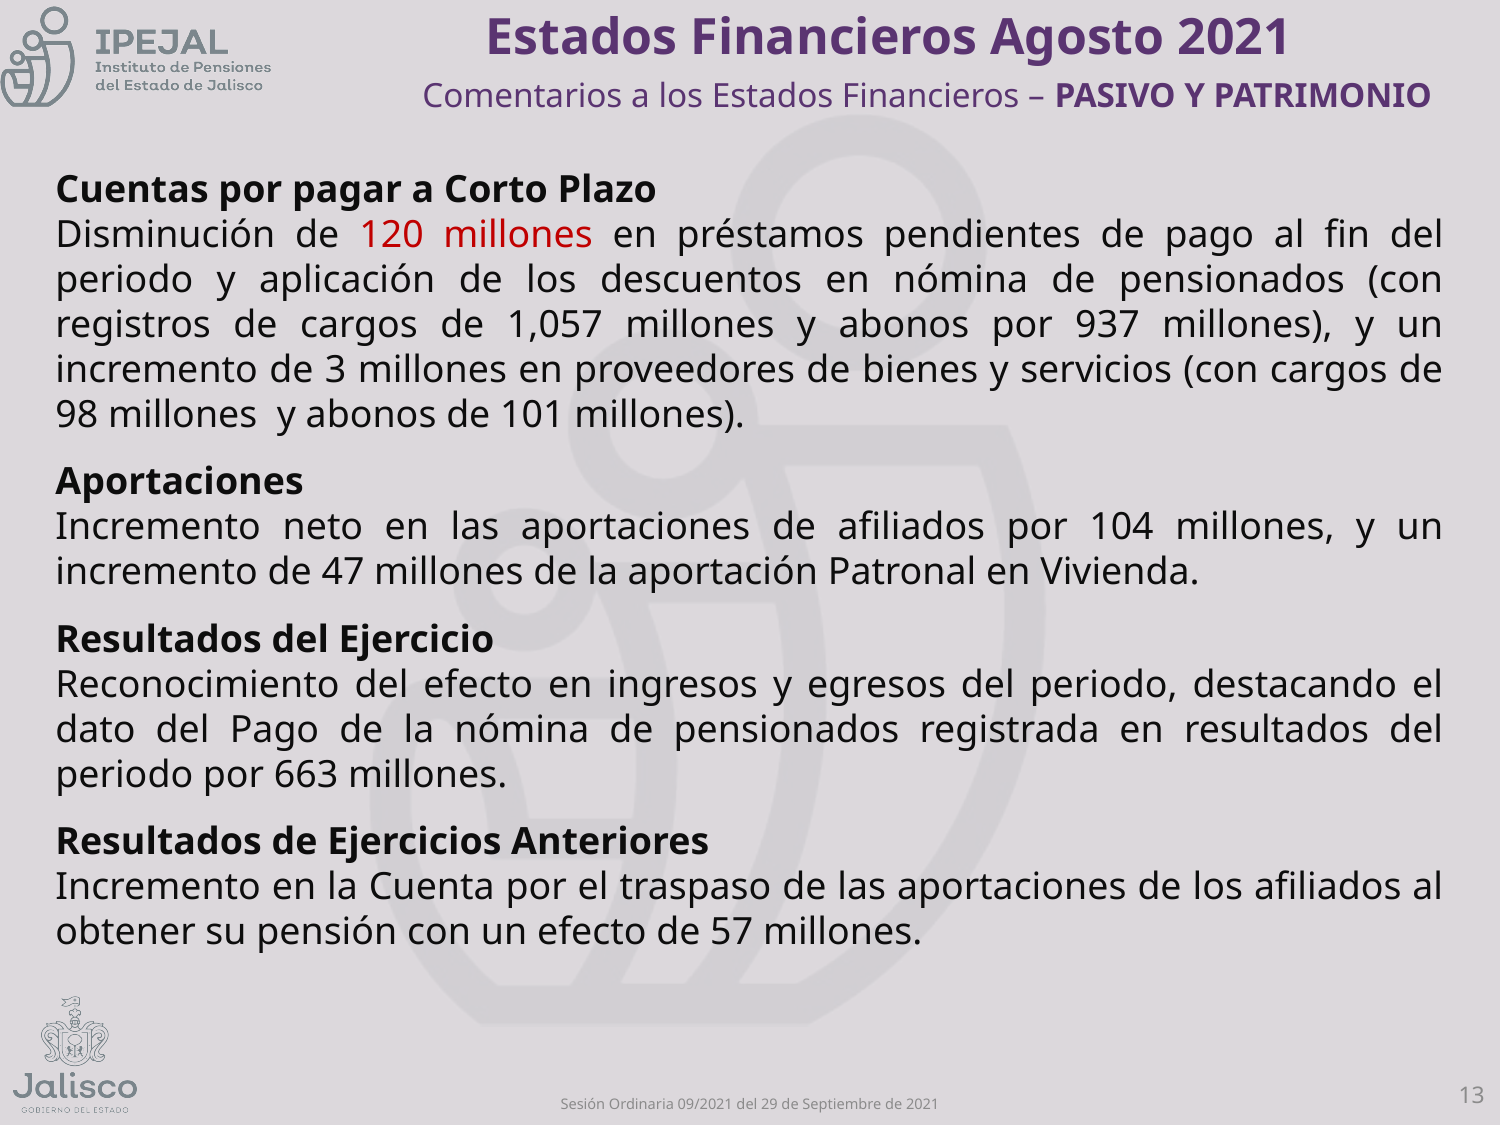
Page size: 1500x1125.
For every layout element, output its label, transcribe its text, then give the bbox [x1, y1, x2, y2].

picture [0, 988, 166, 1125]
slide_number 13 [1411, 1066, 1500, 1125]
footer Sesión Ordinaria 09/2021 del 29 de Septiembre de 2021 [472, 1074, 1028, 1125]
picture [0, 6, 271, 107]
text_box Comentarios a los Estados Financieros – PASIVO Y PATRIMONIO [320, 66, 1456, 122]
text_box Estados Financieros Agosto 2021 [277, 4, 1500, 130]
text_box Cuentas por pagar a Corto Plazo Disminución de 120 millones en préstamos pendientes de pago al fin del periodo y aplicación de los descuentos en nómina de pensionados (con registros de cargos de 1,057 millones y abonos por 937 millones), y un incremento de 3 millones en proveedores de bienes y servicios (con cargos de 98 millones y abonos de 101 millones). Aportaciones Incremento neto en las aportaciones de afiliados por 104 millones, y un incremento de 47 millones de la aportación Patronal en Vivienda. Resultados del Ejercicio Reconocimiento del efecto en ingresos y egresos del periodo, destacando el dato del Pago de la nómina de pensionados registrada en resultados del periodo por 663 millones. Resultados de Ejercicios Anteriores Incremento en la Cuenta por el traspaso de las aportaciones de los afiliados al obtener su pensión con un efecto de 57 millones. [40, 157, 1460, 968]
